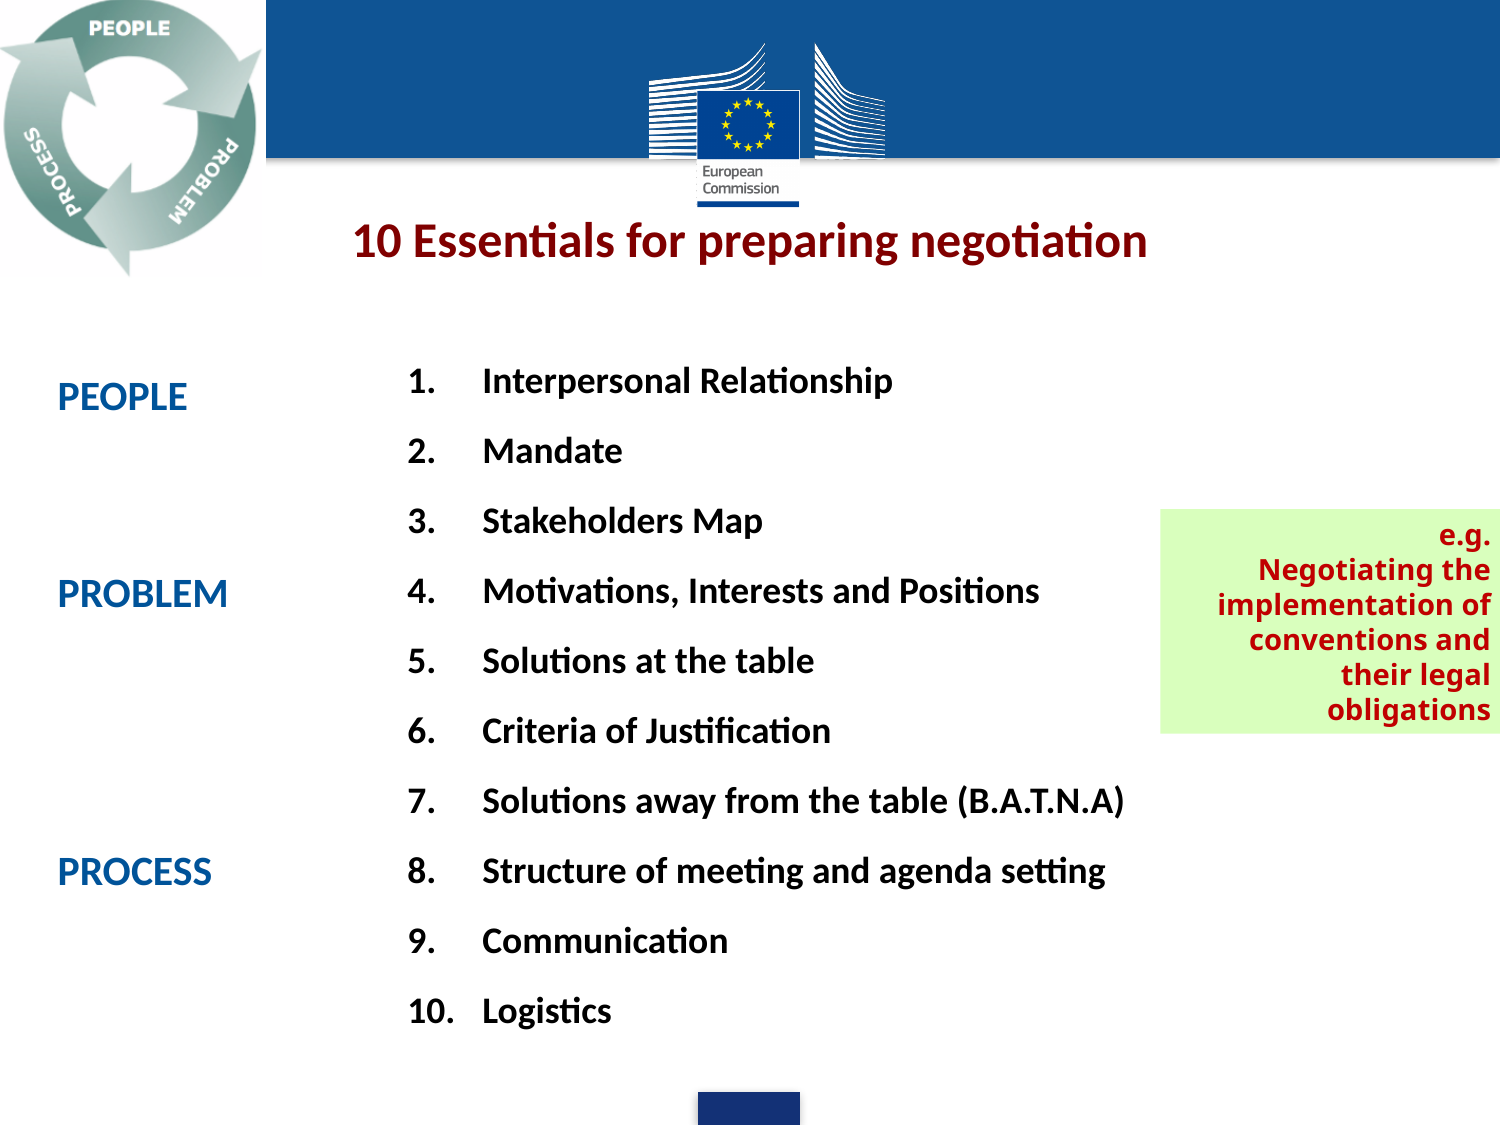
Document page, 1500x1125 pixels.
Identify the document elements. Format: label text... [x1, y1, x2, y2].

picture [649, 42, 885, 199]
text_box Interpersonal Relationship Mandate Stakeholders Map Motivations, Interests and Positions Solutions at the table Criteria of Justification Solutions away from the table (B.A.T.N.A) Structure of meeting and agenda setting Communication Logistics [399, 348, 1500, 1039]
text_box e.g. Negotiating the implementation of conventions and their legal obligations [1160, 509, 1500, 734]
text_box PROBLEM [50, 558, 388, 623]
text_box PROCESS [50, 836, 388, 901]
text_box 10 Essentials for preparing negotiation [270, 199, 1413, 275]
text_box PEOPLE [50, 361, 388, 426]
picture [0, 0, 266, 281]
